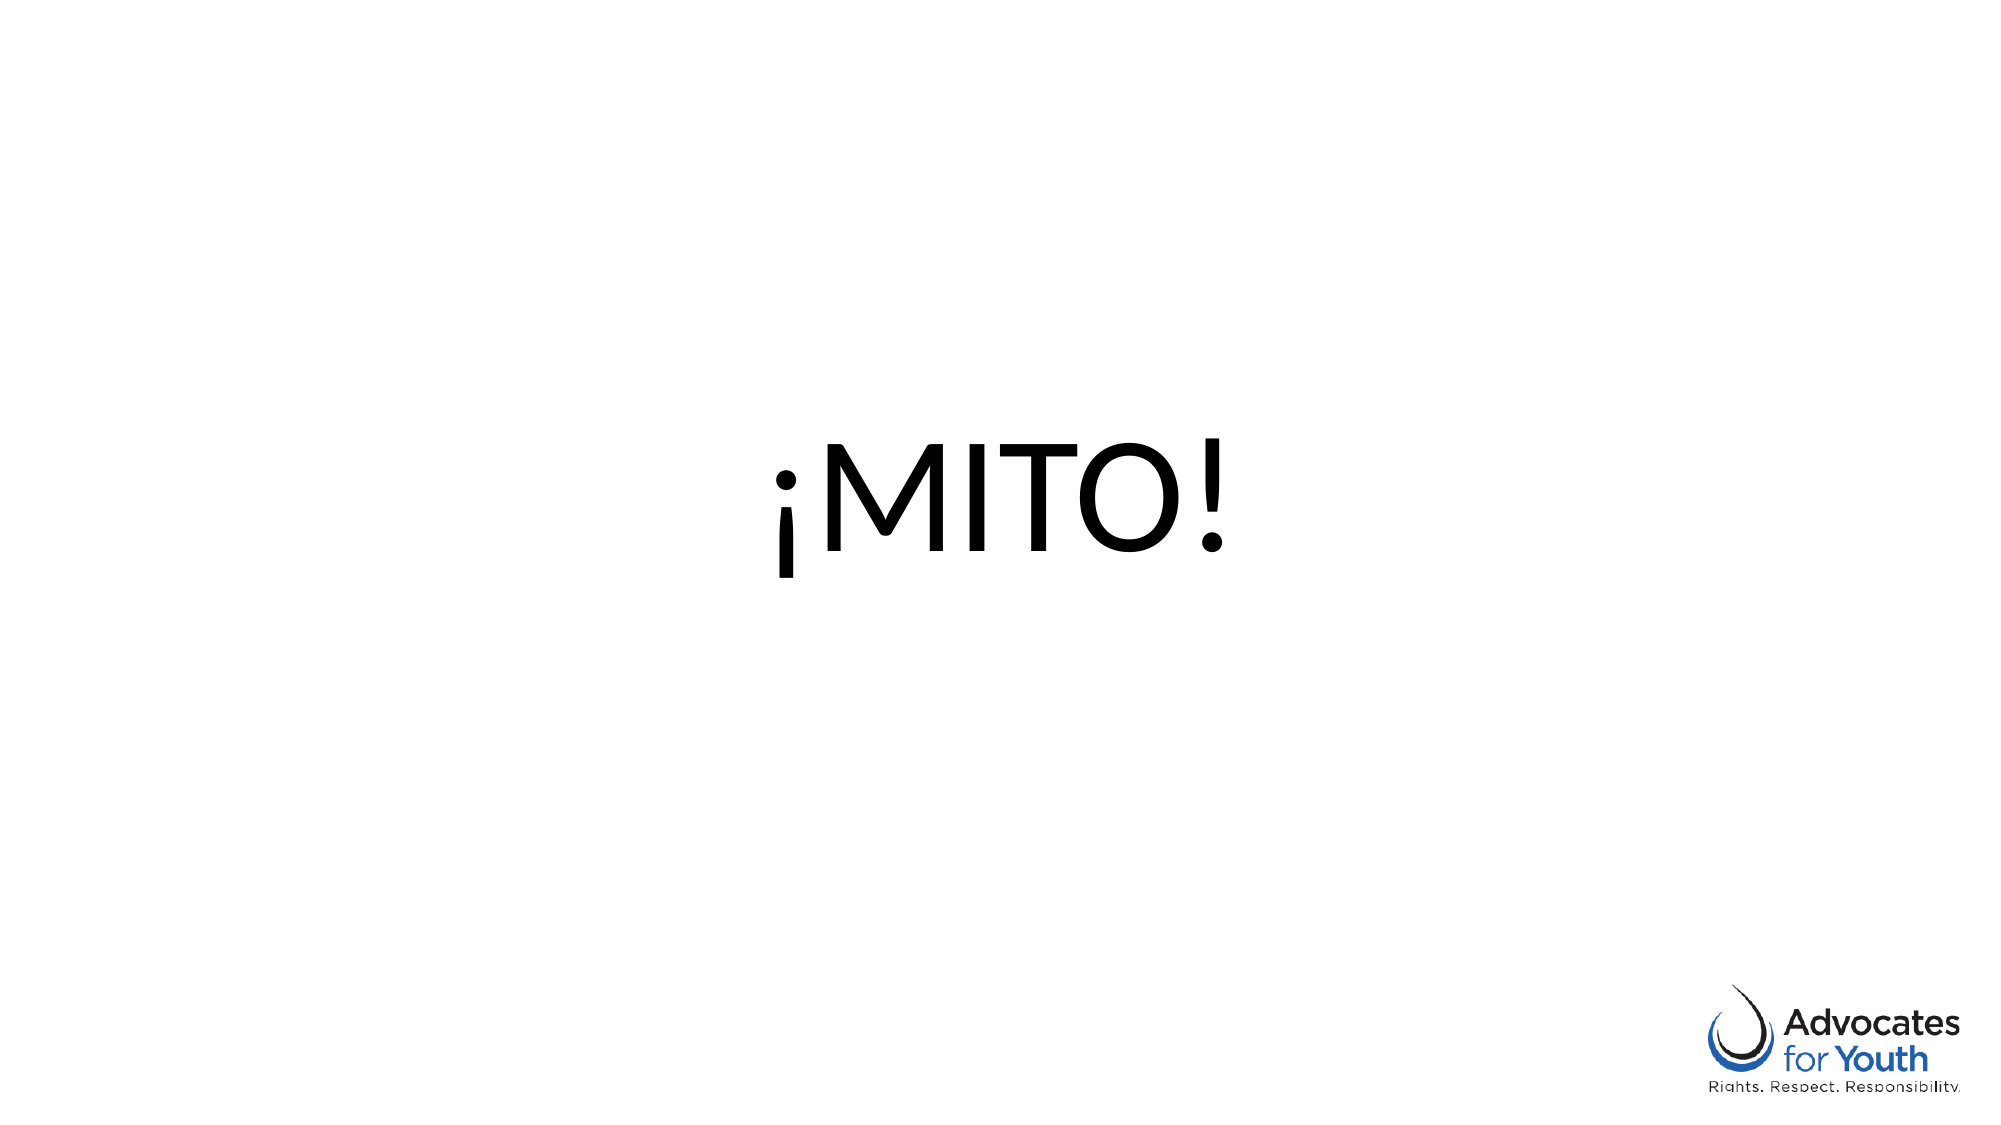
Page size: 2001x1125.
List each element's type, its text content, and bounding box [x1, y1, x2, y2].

list ¡MITO! [137, 142, 1863, 1014]
picture [1708, 984, 1960, 1092]
